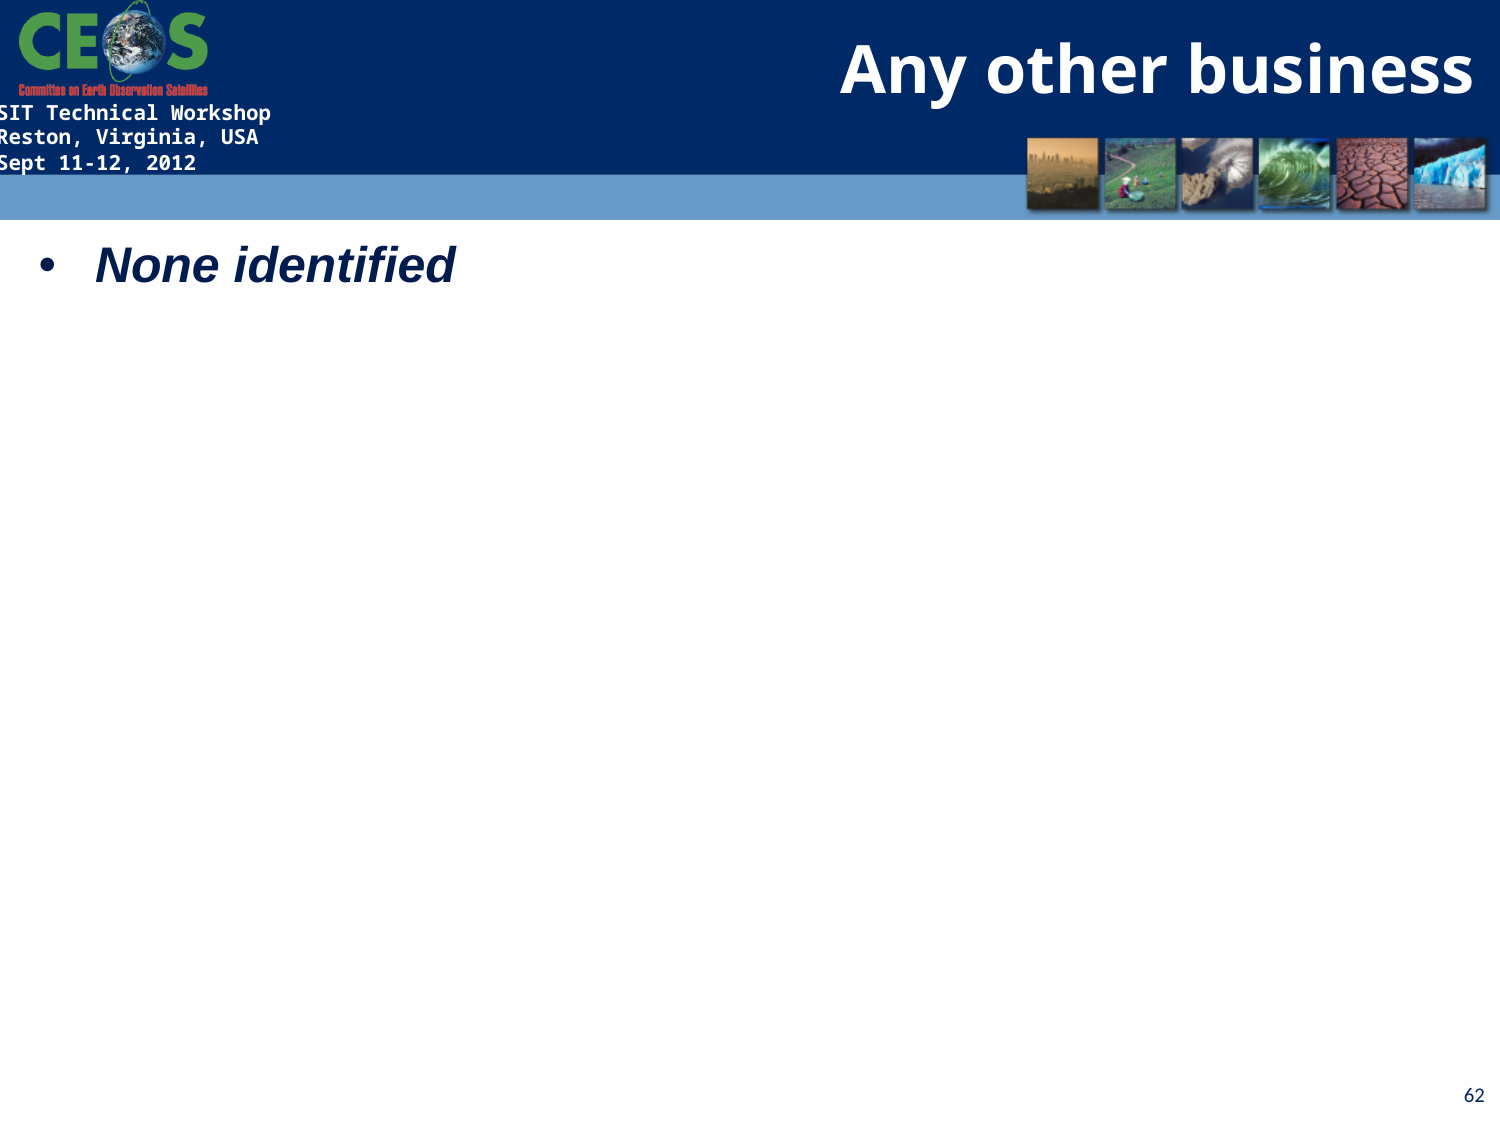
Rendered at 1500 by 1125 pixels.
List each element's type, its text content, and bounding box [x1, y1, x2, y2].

title Any other business [216, 16, 1491, 117]
slide_number 62 [1187, 1073, 1500, 1125]
text_box None identified [24, 232, 1473, 1074]
picture [0, 0, 1500, 220]
